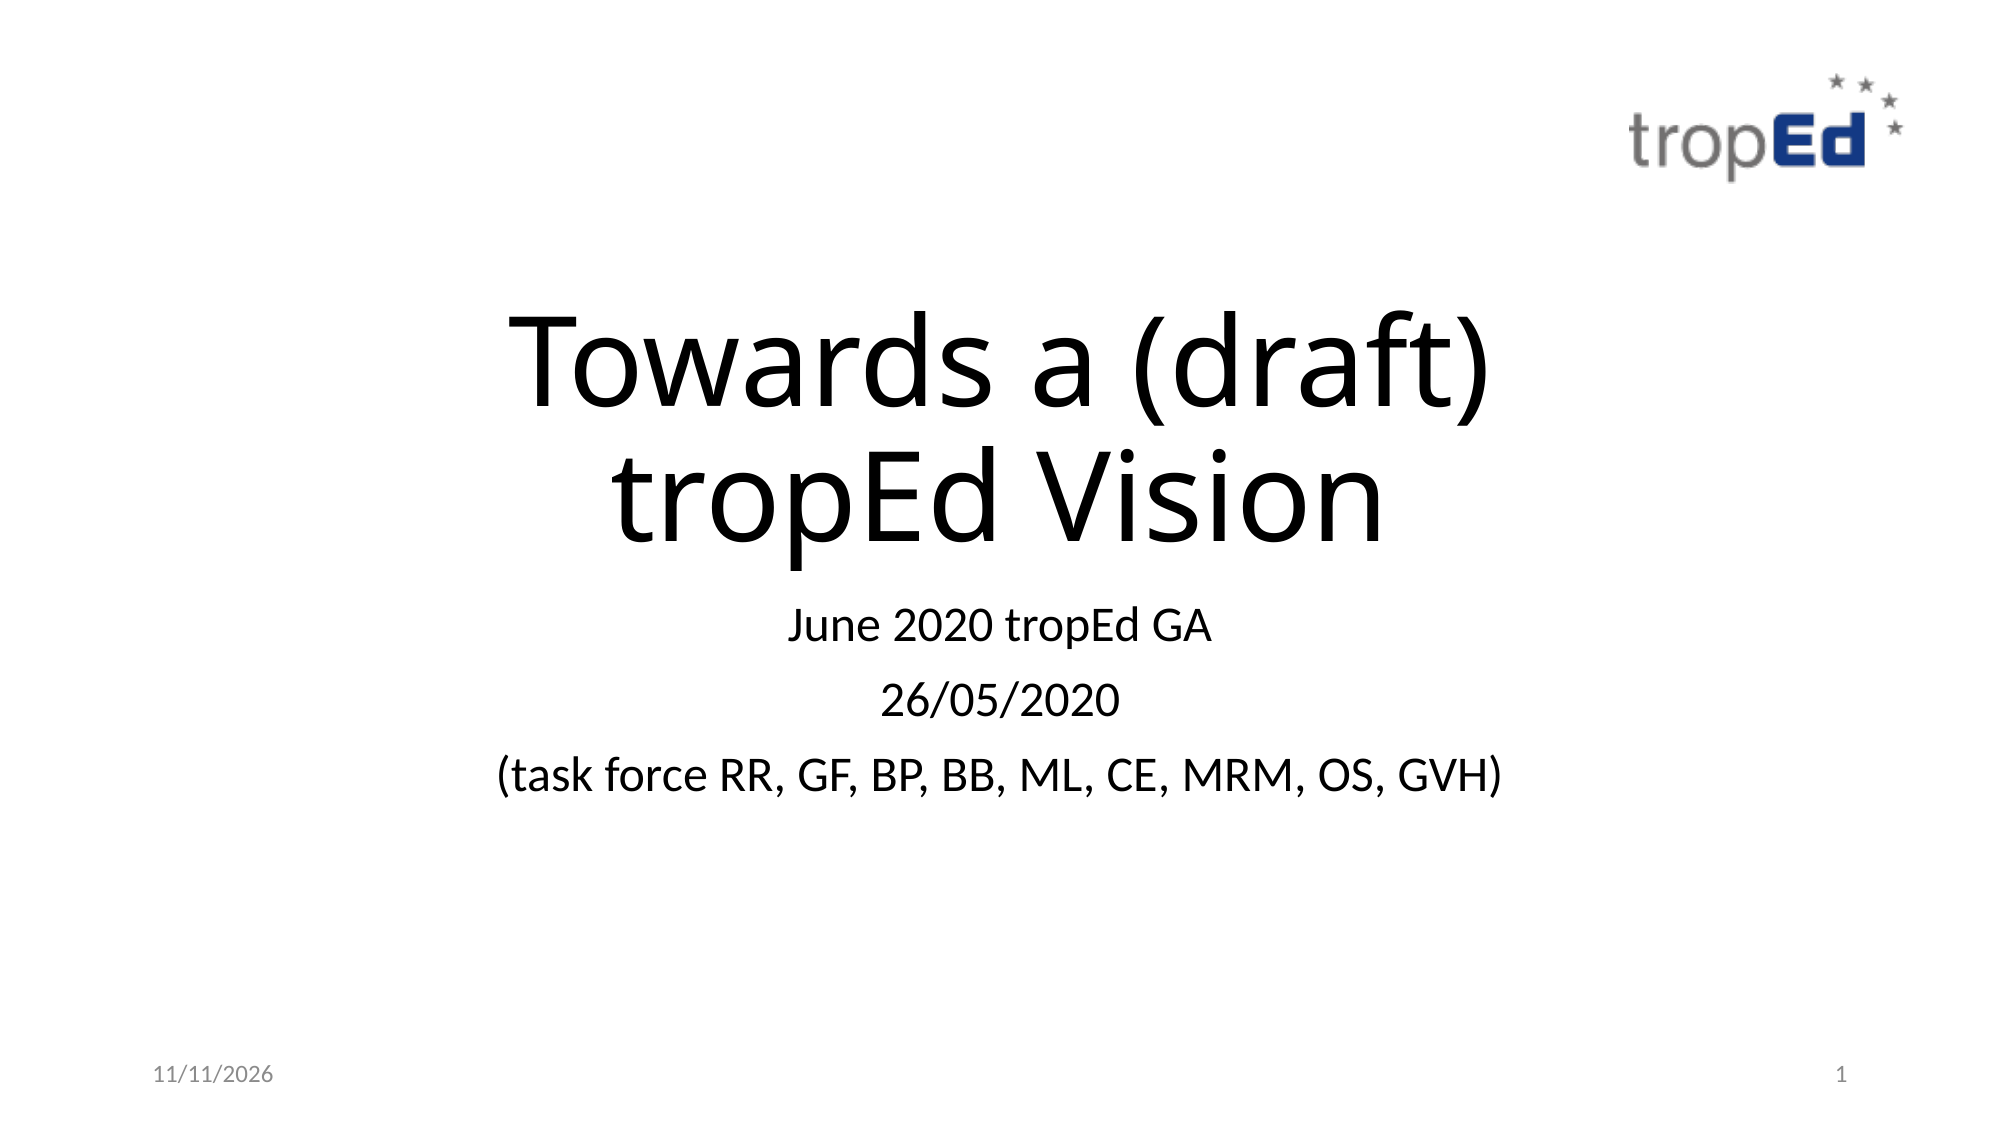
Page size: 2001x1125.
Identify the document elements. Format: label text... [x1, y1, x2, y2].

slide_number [137, 1042, 588, 1103]
title Towards a (draft) tropEd Vision [249, 184, 1750, 576]
picture [1629, 73, 1914, 185]
slide_number 1 [1412, 1042, 1863, 1103]
subtitle June 2020 tropEd GA 26/05/2020 (task force RR, GF, BP, BB, ML, CE, MRM, OS, GVH) [249, 590, 1750, 863]
